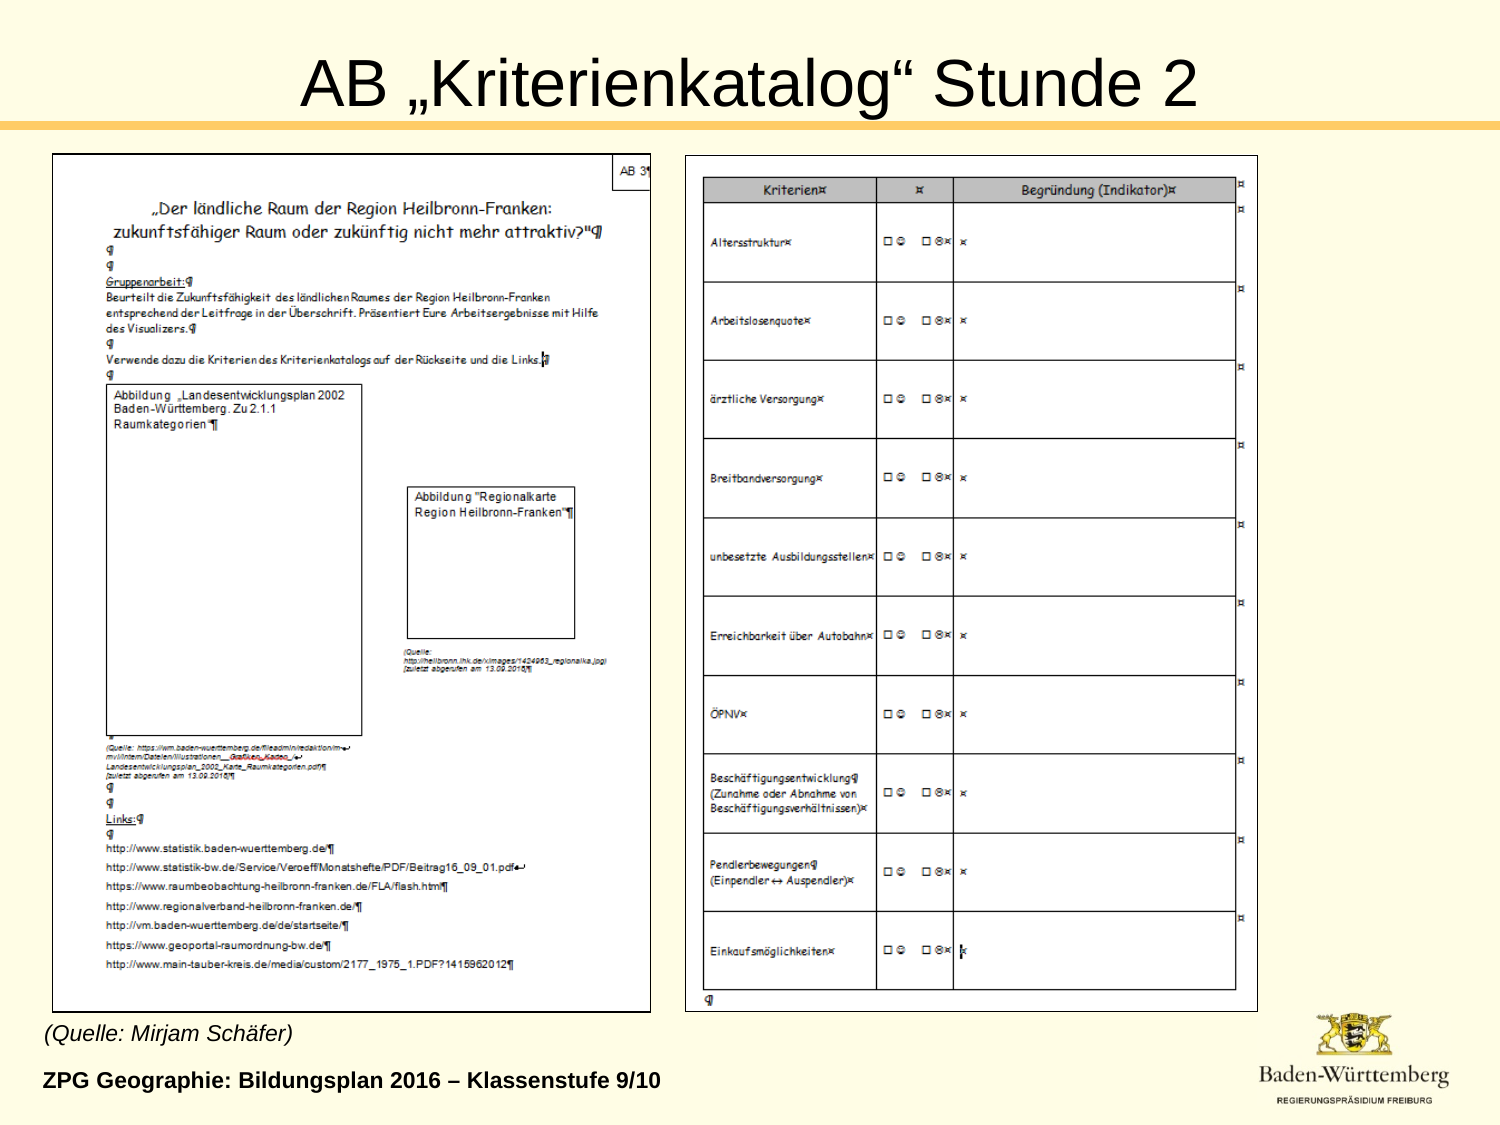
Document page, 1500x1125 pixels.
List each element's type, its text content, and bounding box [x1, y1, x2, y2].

text_box (Quelle: Mirjam Schäfer) [29, 1011, 408, 1054]
picture [684, 154, 1451, 1106]
title AB „Kriterienkatalog“ Stunde 2 [0, 1, 1500, 120]
picture [52, 154, 650, 1012]
